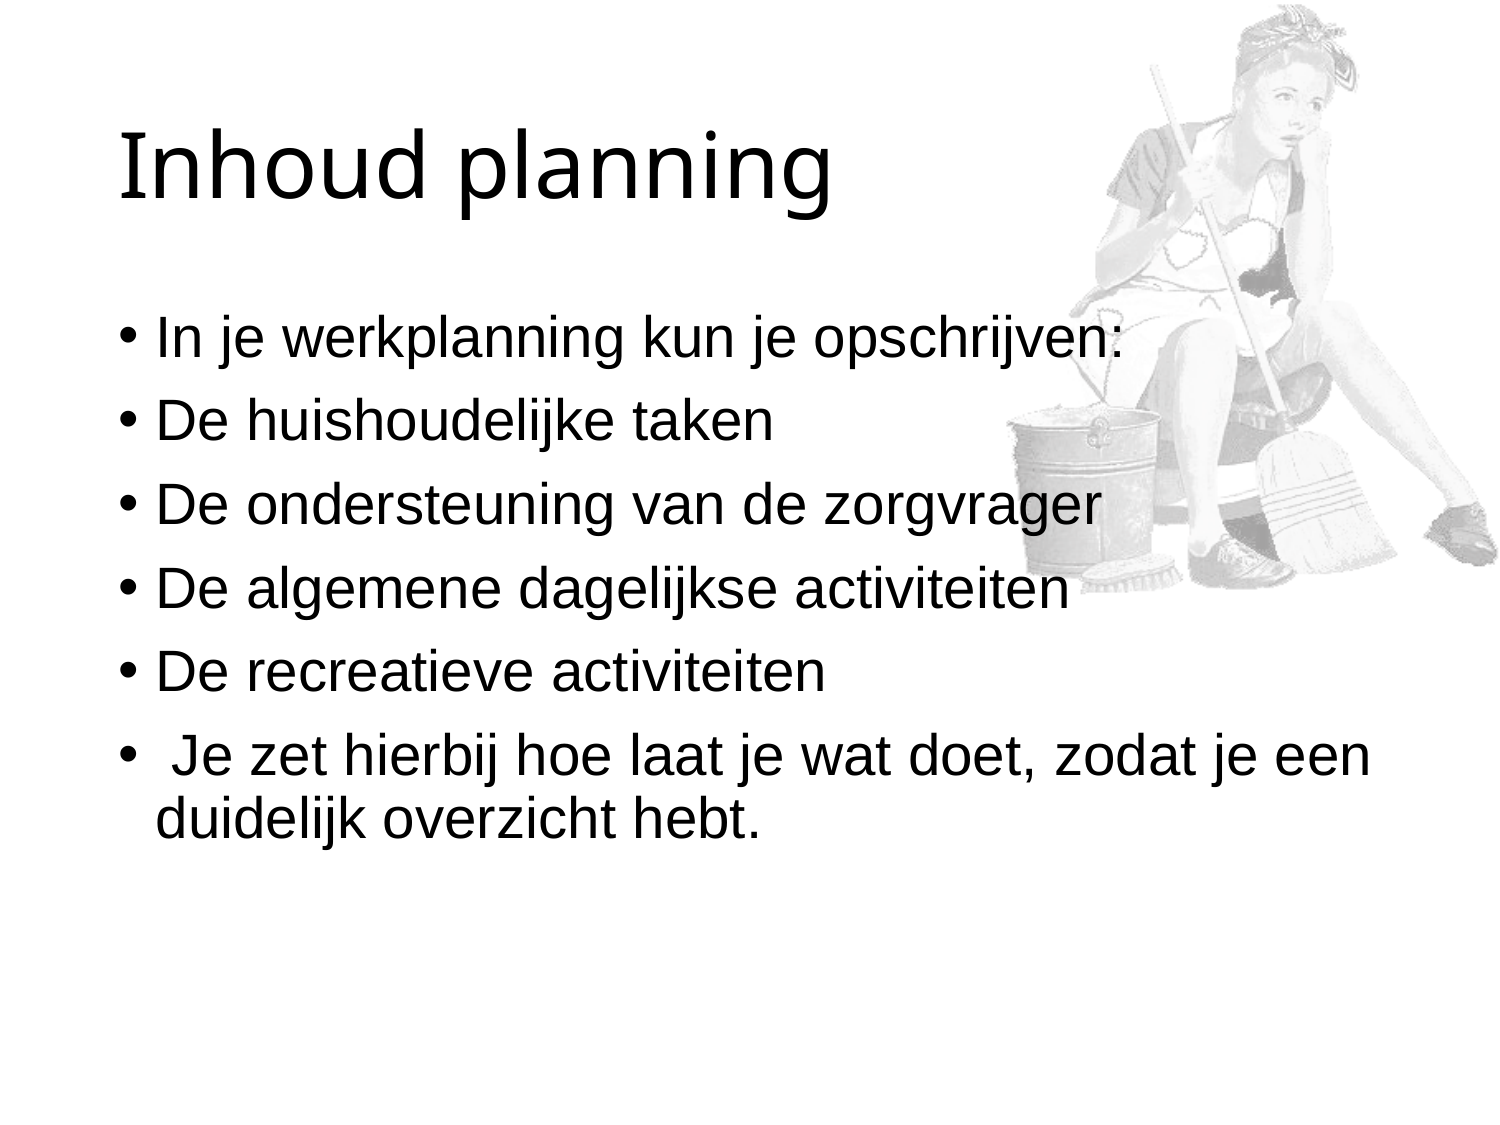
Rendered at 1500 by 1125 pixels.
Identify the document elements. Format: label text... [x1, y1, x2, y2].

title Inhoud planning [103, 59, 1005, 278]
picture [1005, 2, 1500, 596]
list In je werkplanning kun je opschrijven: De huishoudelijke taken De ondersteuning van de zorgvrager De algemene dagelijkse activiteiten De recreatieve activiteiten Je zet hierbij hoe laat je wat doet, zodat je een duidelijk overzicht hebt. [103, 299, 1397, 1014]
